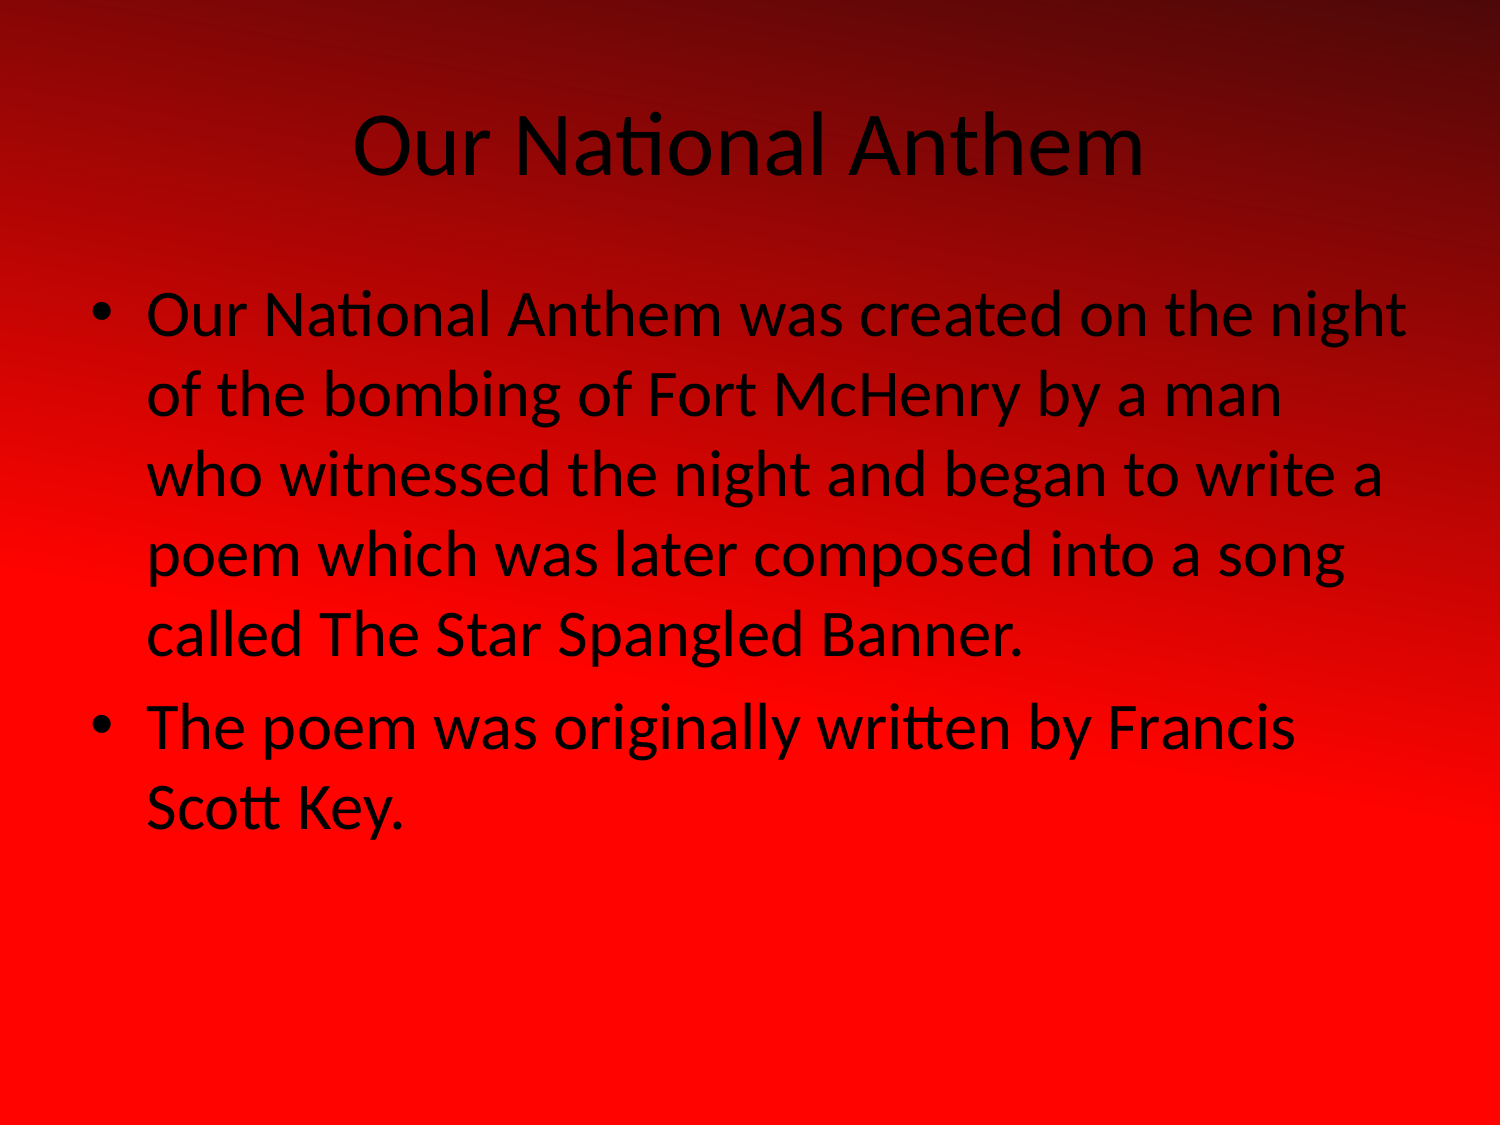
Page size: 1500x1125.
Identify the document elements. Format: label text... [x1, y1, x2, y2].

list Our National Anthem was created on the night of the bombing of Fort McHenry by a man who witnessed the night and began to write a poem which was later composed into a song called The Star Spangled Banner. The poem was originally written by Francis Scott Key. [75, 262, 1425, 1005]
title Our National Anthem [75, 45, 1425, 233]
